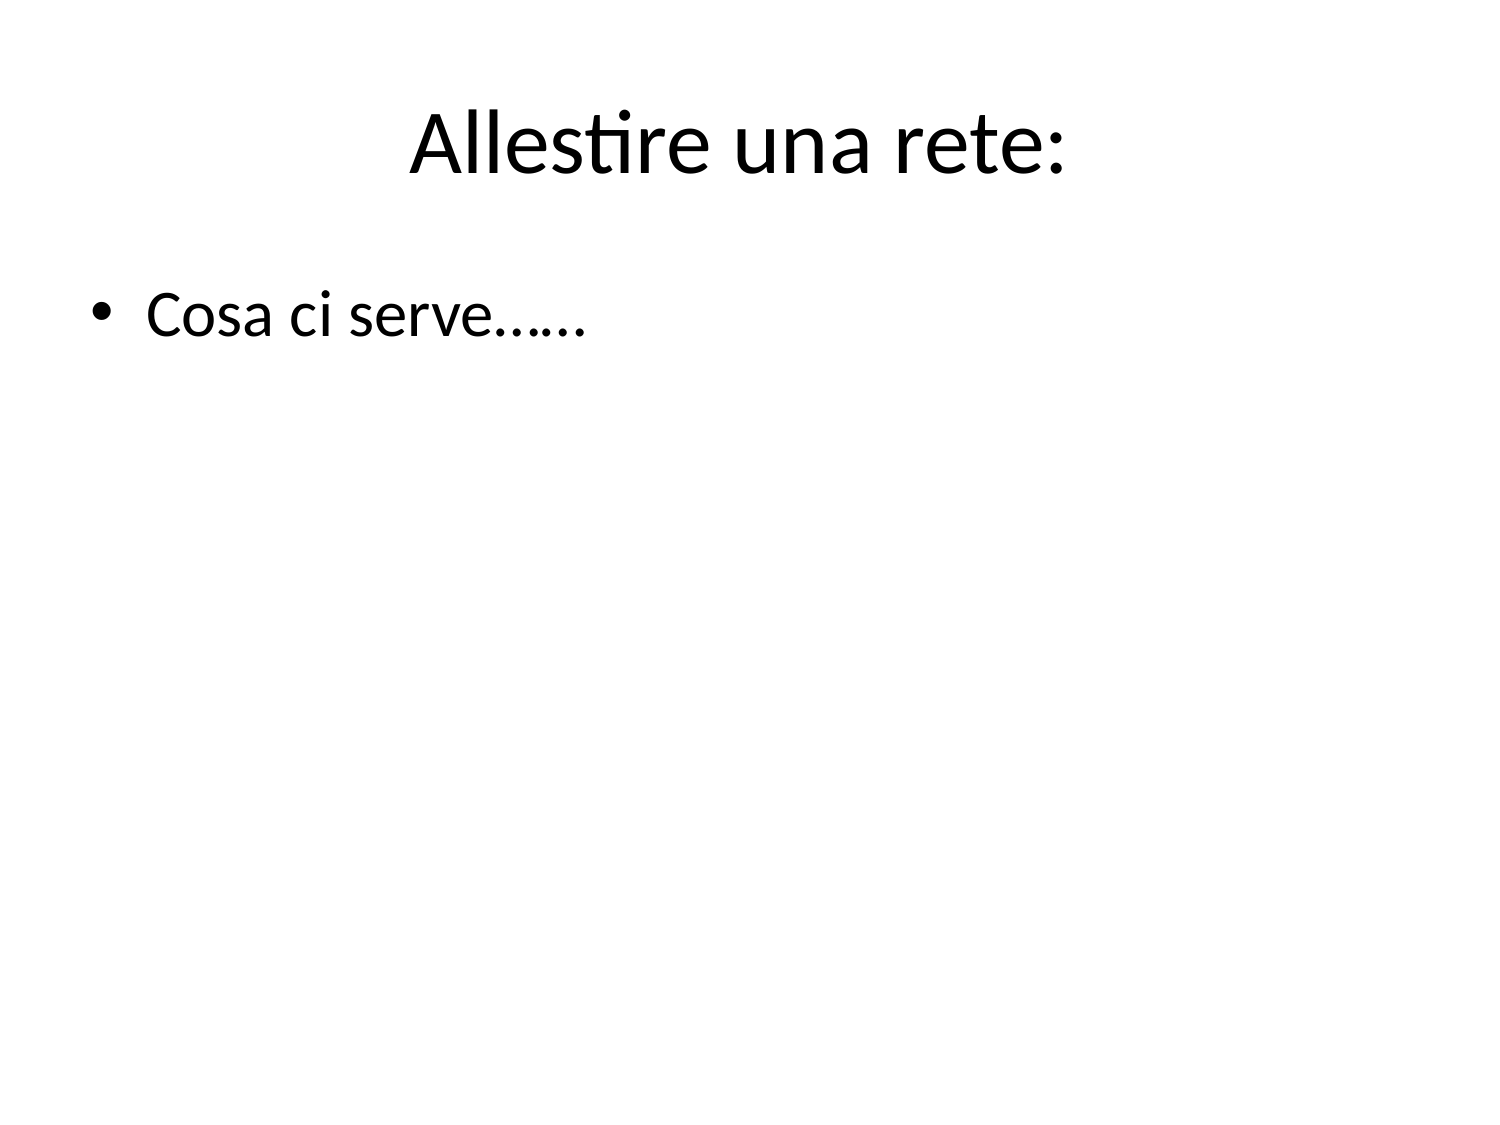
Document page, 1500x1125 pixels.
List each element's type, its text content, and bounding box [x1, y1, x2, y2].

title Allestire una rete: [64, 42, 1415, 231]
list Cosa ci serve…… [75, 262, 1425, 1005]
